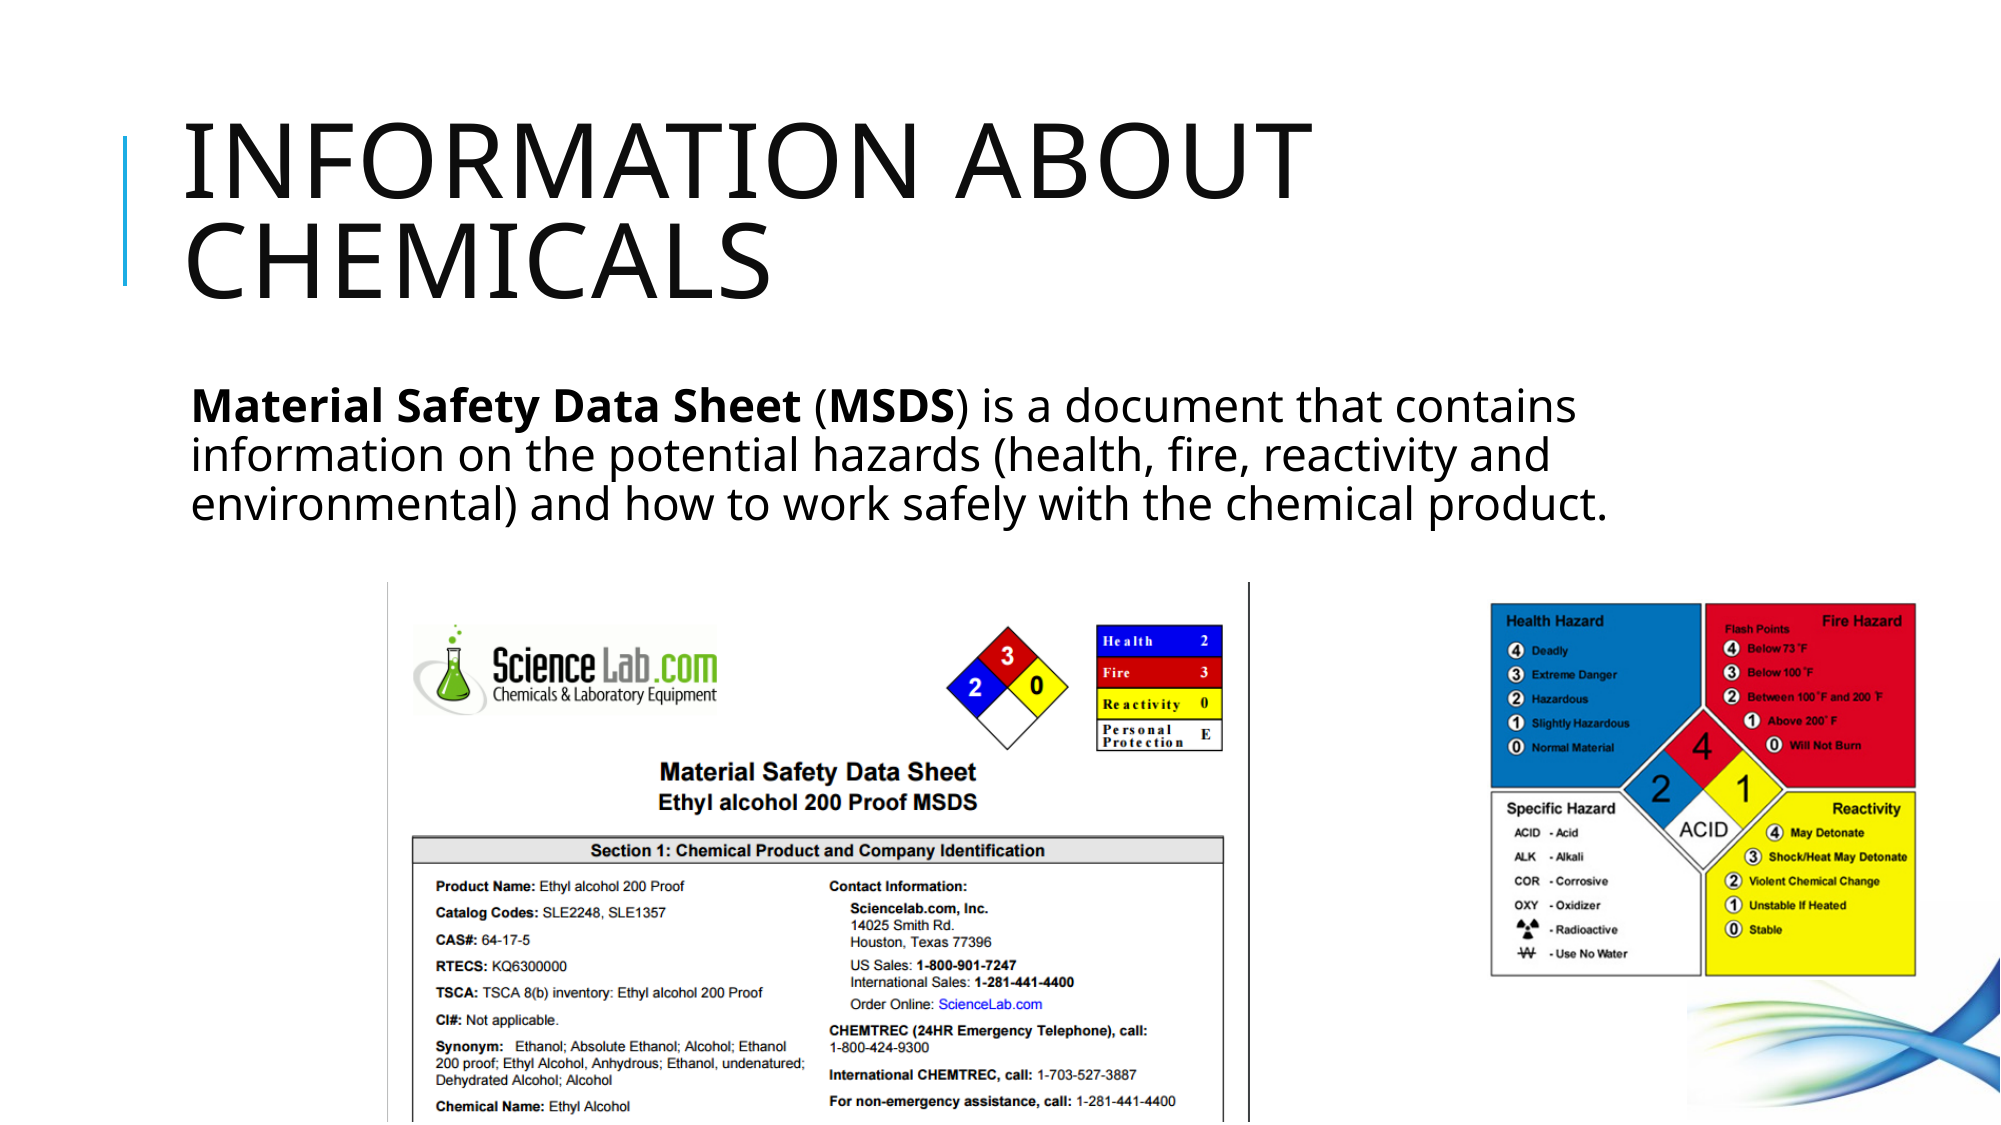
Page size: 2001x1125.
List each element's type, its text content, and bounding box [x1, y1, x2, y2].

title Information about chemicals [168, 96, 1763, 342]
picture [387, 582, 1251, 1122]
picture [1487, 599, 2000, 1120]
list Material Safety Data Sheet (MSDS) is a document that contains information on the potential hazards (health, fire, reactivity and environmental) and how to work safely with the chemical product. [168, 375, 1763, 1035]
